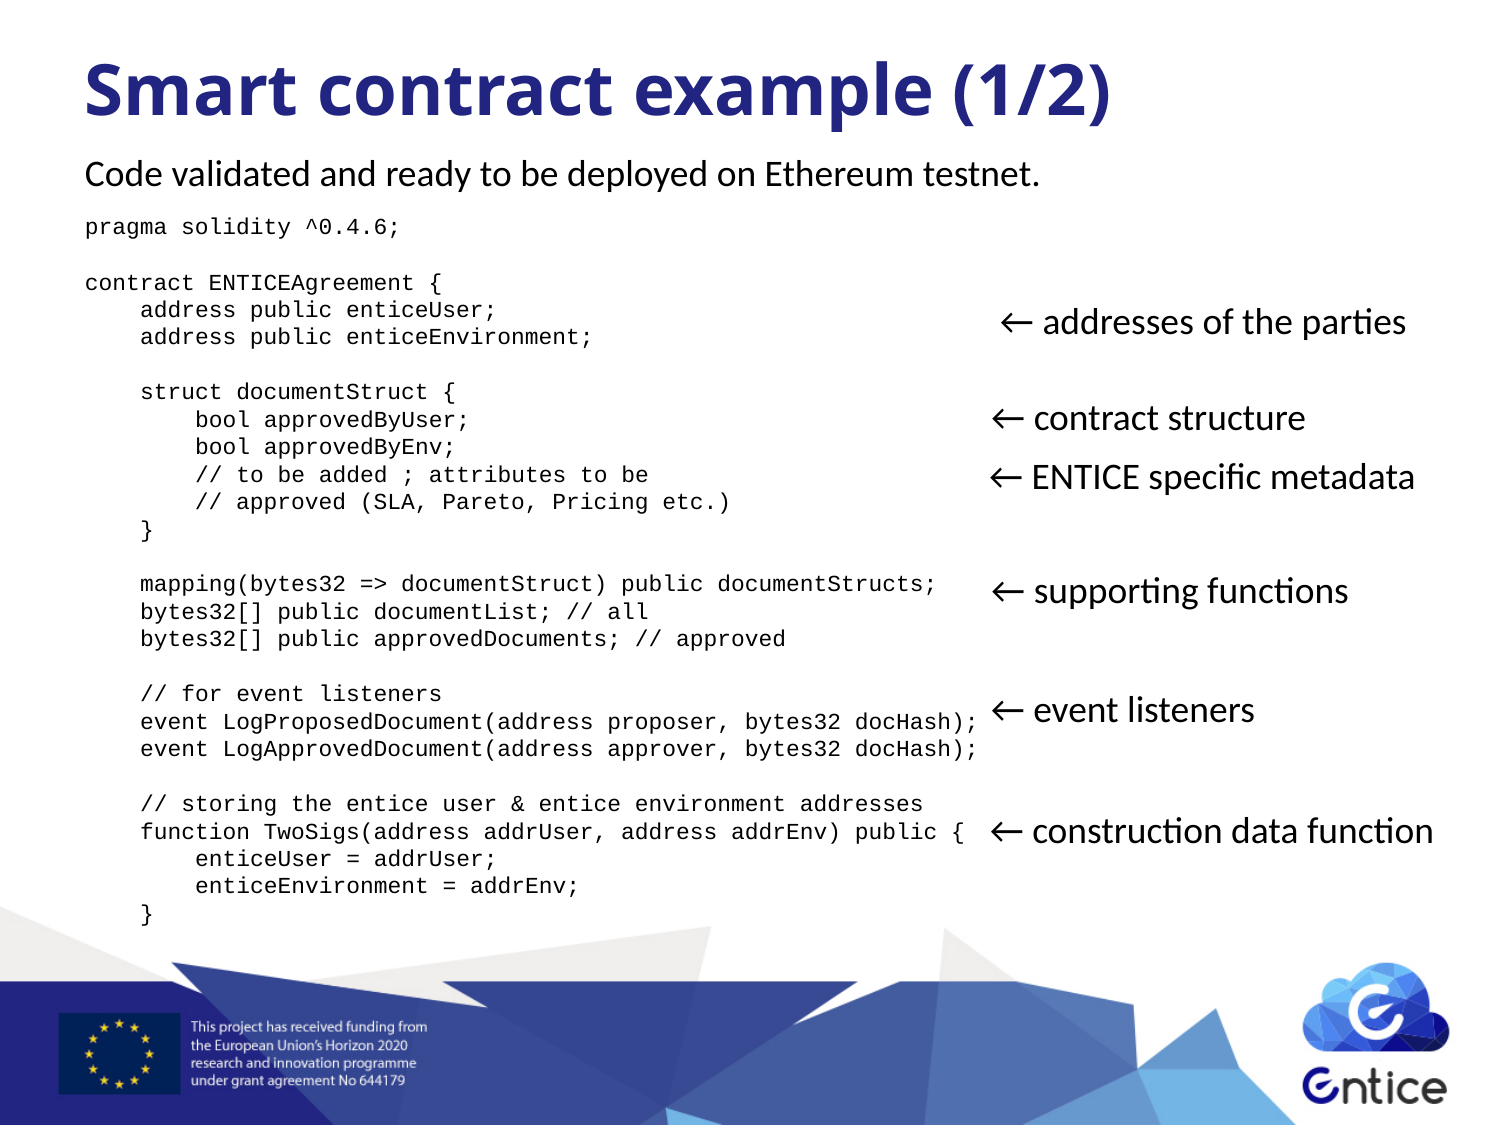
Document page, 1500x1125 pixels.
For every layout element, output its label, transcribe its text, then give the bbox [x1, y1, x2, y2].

subtitle pragma solidity ^0.4.6; contract ENTICEAgreement { address public enticeUser; address public enticeEnvironment; struct documentStruct { bool approvedByUser; bool approvedByEnv; // to be added ; attributes to be // approved (SLA, Pareto, Pricing etc.) } mapping(bytes32 => documentStruct) public documentStructs; bytes32[] public documentList; // all bytes32[] public approvedDocuments; // approved // for event listeners event LogProposedDocument(address proposer, bytes32 docHash); event LogApprovedDocument(address approver, bytes32 docHash); // storing the entice user & entice environment addresses function TwoSigs(address addrUser, address addrEnv) public { enticeUser = addrUser; enticeEnvironment = addrEnv; } [70, 204, 1418, 949]
picture [0, 0, 1500, 1125]
text_box ← construction data function [975, 798, 1450, 859]
text_box ← addresses of the parties [985, 289, 1423, 349]
text_box ← event listeners [976, 677, 1271, 738]
text_box ← contract structure [976, 385, 1322, 444]
text_box Code validated and ready to be deployed on Ethereum testnet. [70, 141, 1105, 202]
text_box ← ENTICE specific metadata [974, 444, 1451, 505]
title Smart contract example (1/2) [70, 46, 1418, 204]
text_box ← supporting functions [976, 558, 1365, 619]
